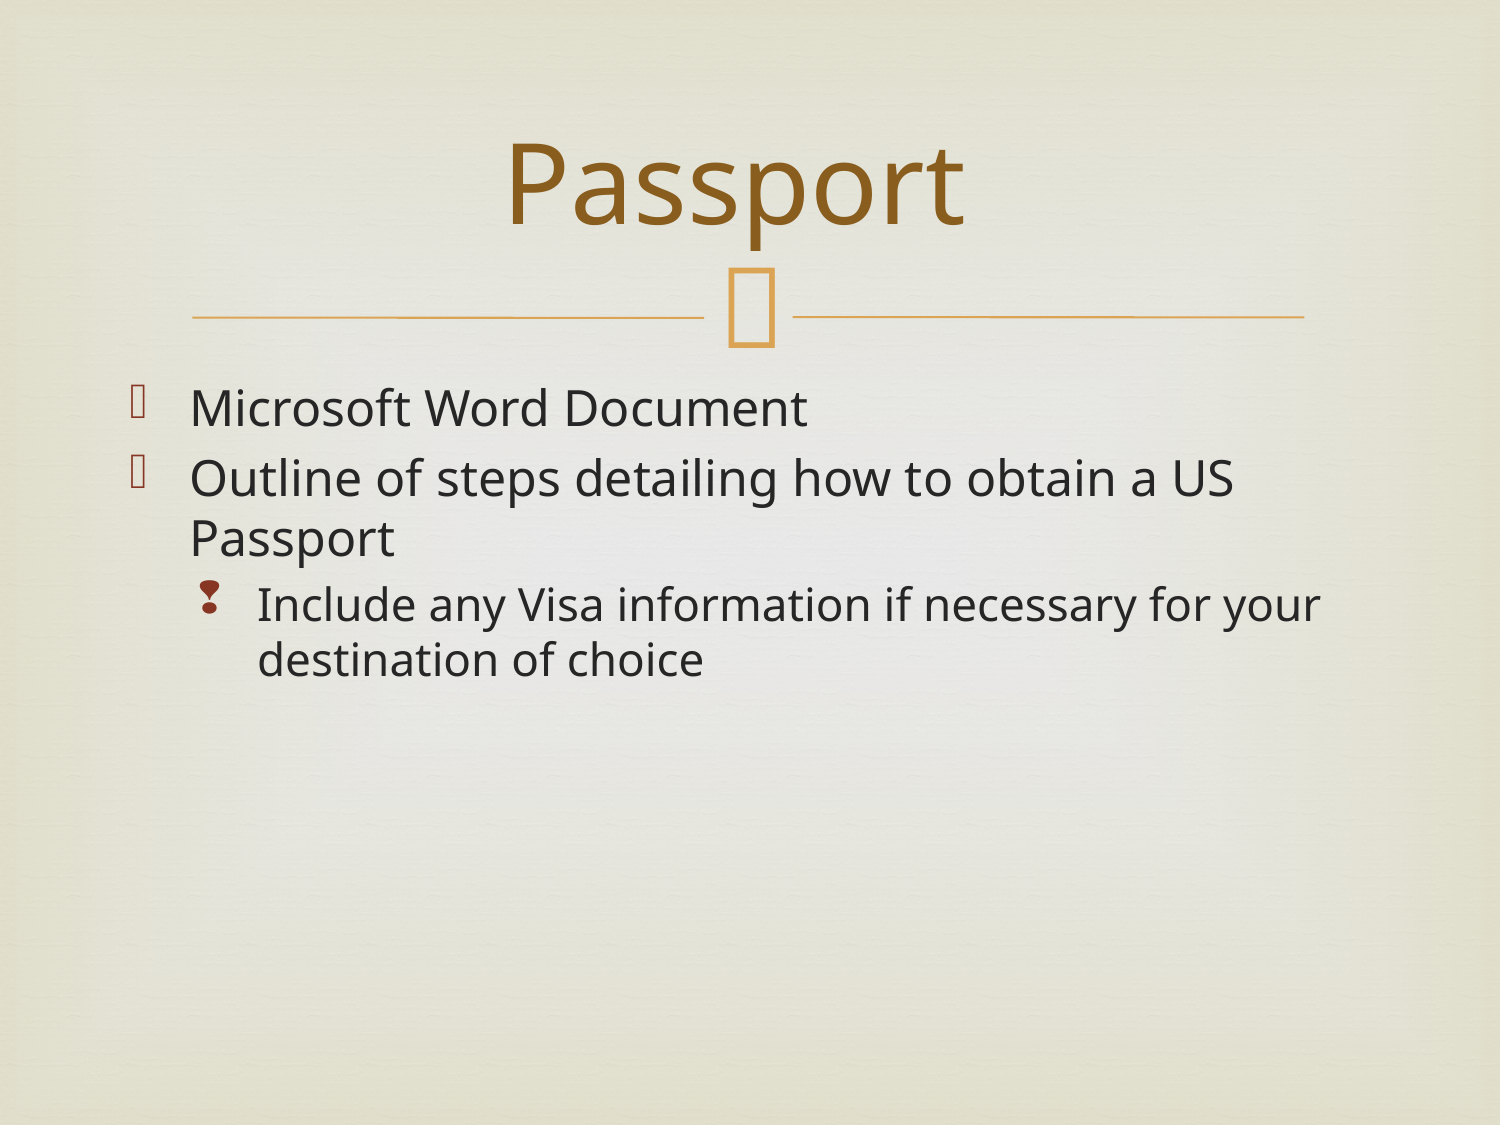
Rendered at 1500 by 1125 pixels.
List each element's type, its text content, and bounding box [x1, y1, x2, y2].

title Passport [112, 93, 1386, 267]
list Microsoft Word Document Outline of steps detailing how to obtain a US Passport Include any Visa information if necessary for your destination of choice [114, 368, 1386, 1005]
